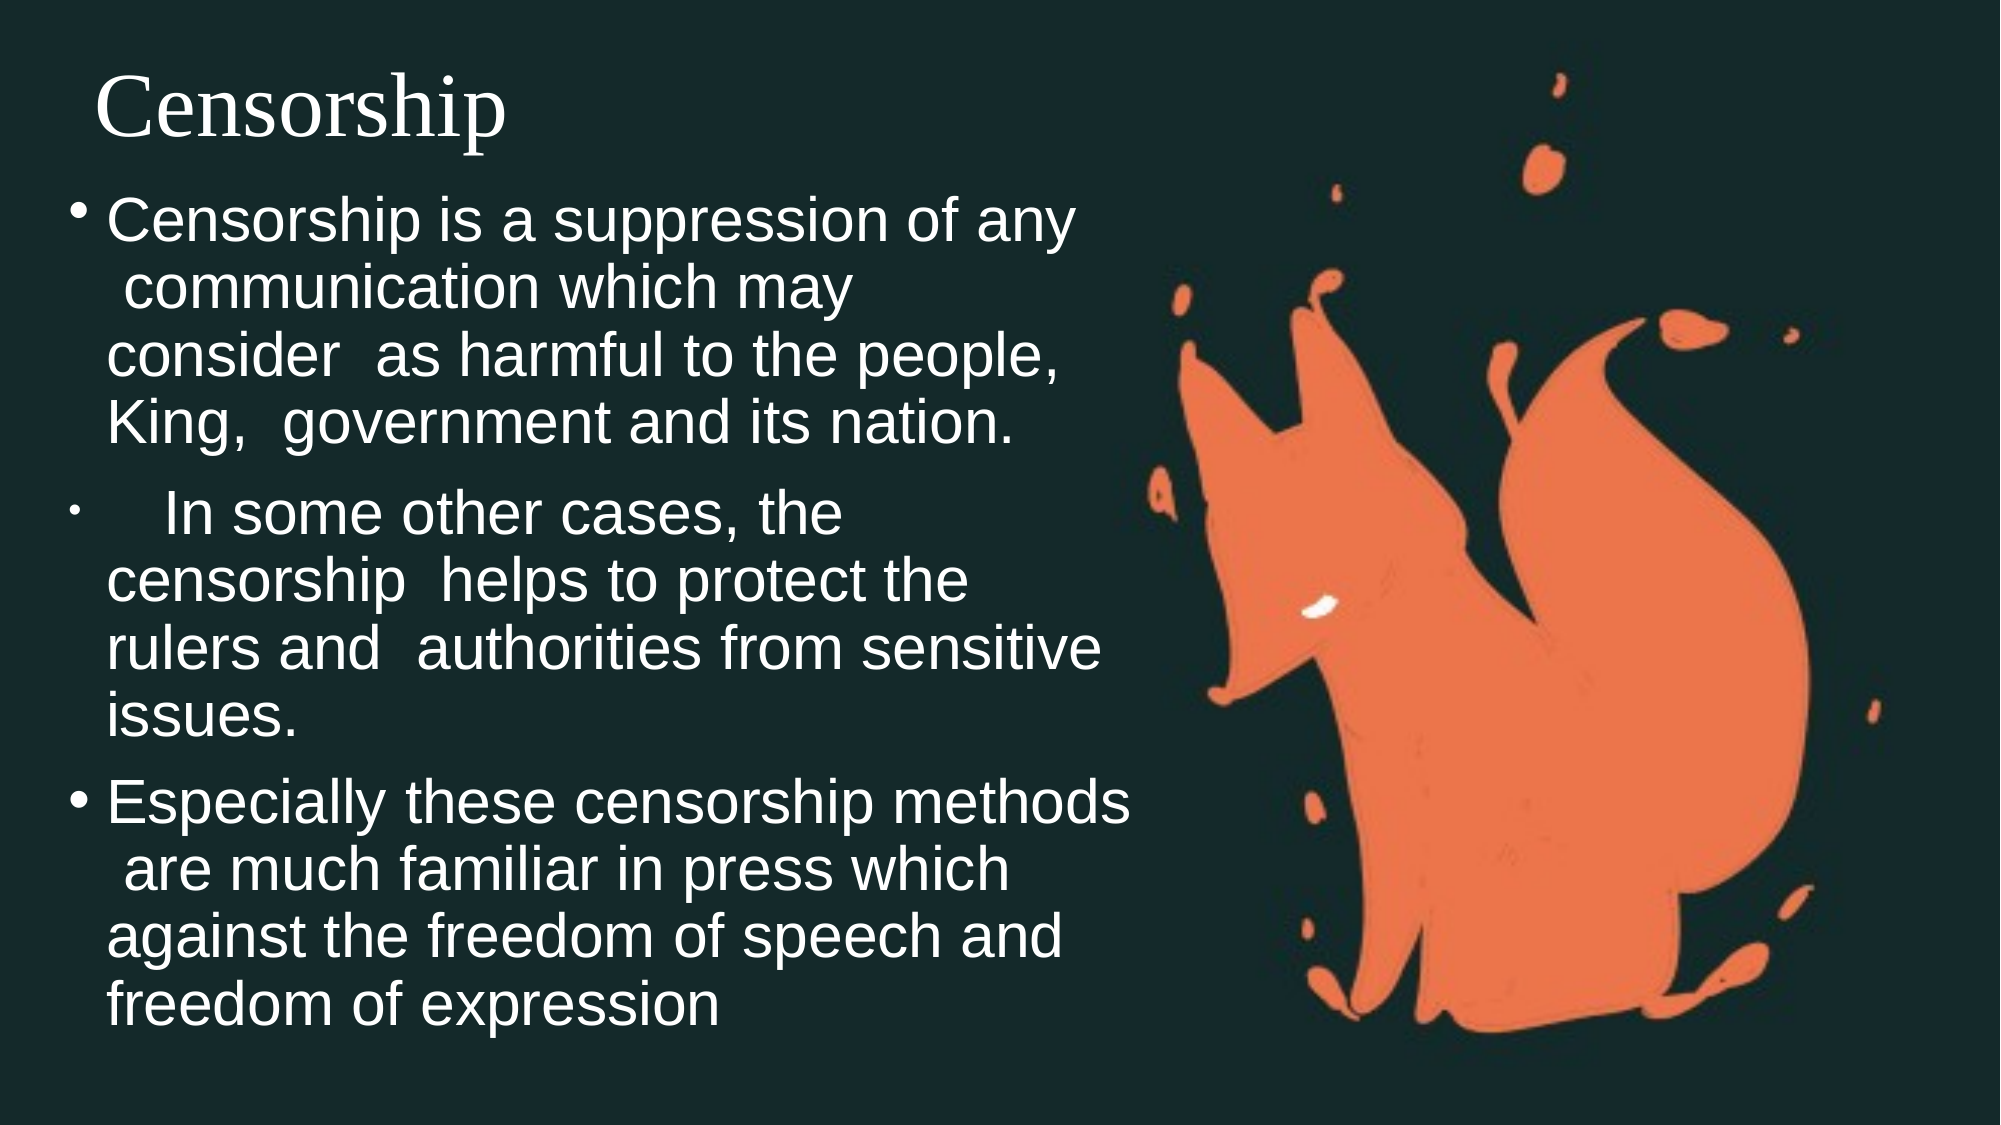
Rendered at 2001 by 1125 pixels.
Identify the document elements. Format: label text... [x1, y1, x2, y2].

text_box Censorship is a suppression of any communication which may consider as harmful to the people, King, government and its nation. In some other cases, the censorship helps to protect the rulers and authorities from sensitive issues. Especially these censorship methods are much familiar in press which against the freedom of speech and freedom of expression [66, 177, 1136, 1039]
title Censorship [92, 42, 510, 177]
text_box [0, 0, 2000, 1125]
